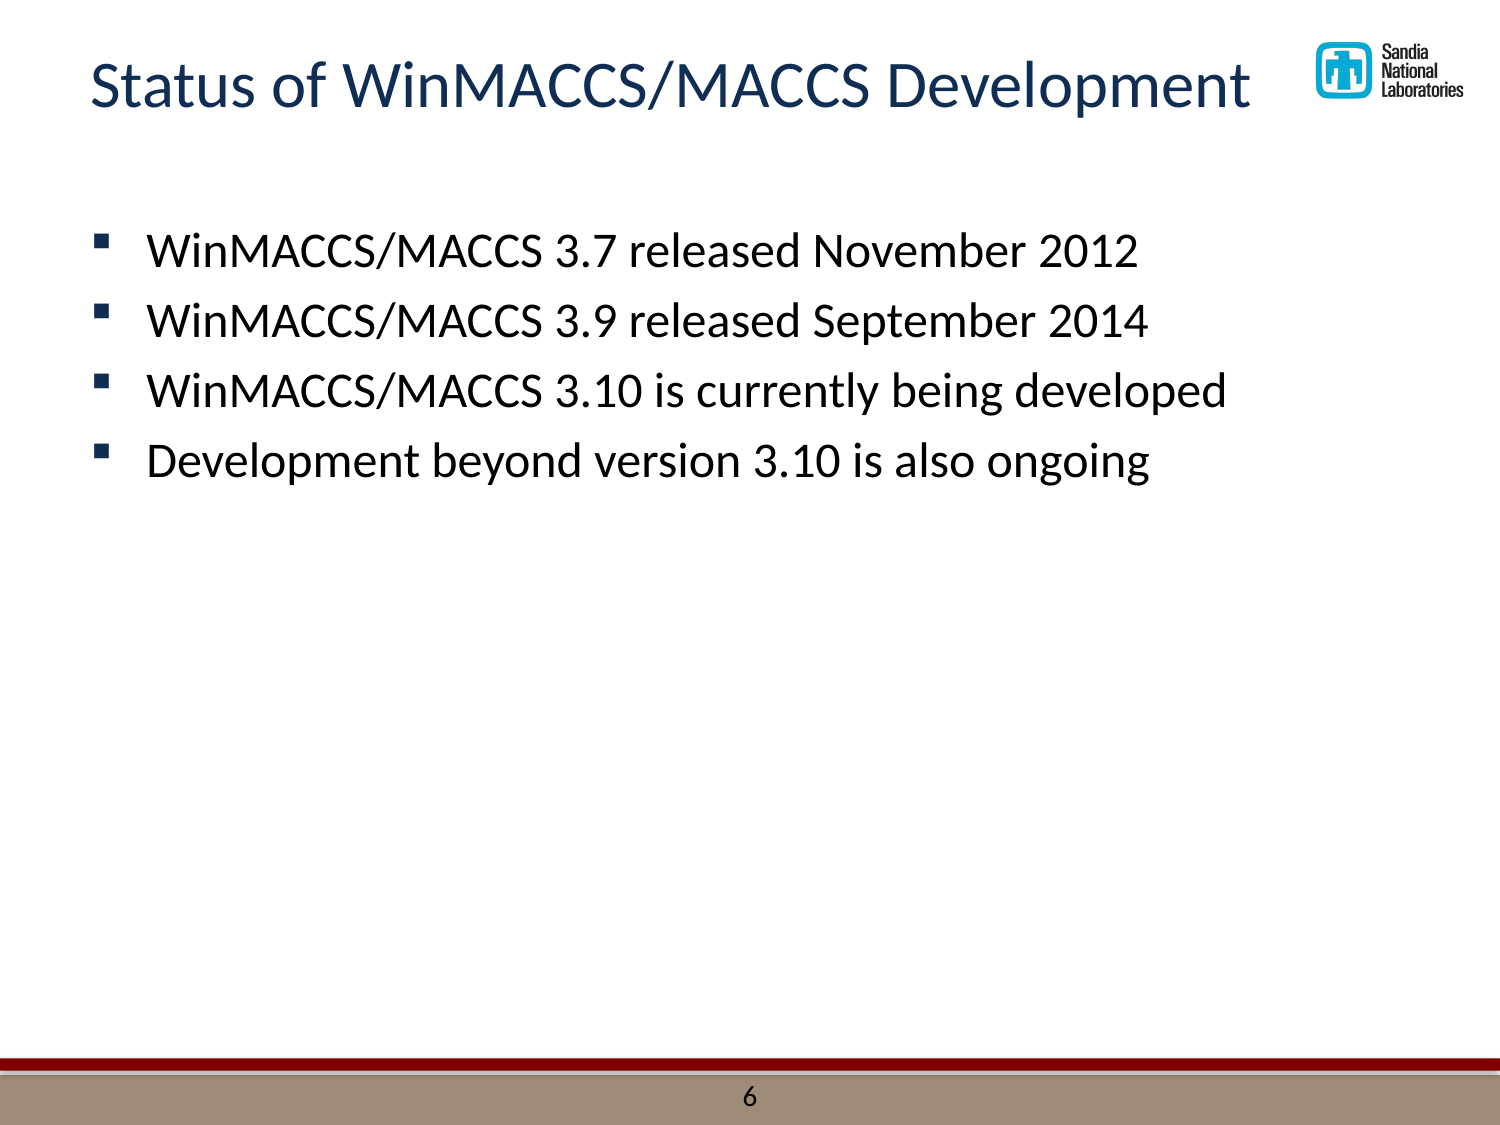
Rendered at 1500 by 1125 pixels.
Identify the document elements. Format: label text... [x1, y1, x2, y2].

picture [1426, 37, 1467, 105]
title Status of WinMACCS/MACCS Development [74, 0, 1426, 163]
footer 6 [512, 1069, 988, 1117]
list WinMACCS/MACCS 3.7 released November 2012 WinMACCS/MACCS 3.9 released September 2014 WinMACCS/MACCS 3.10 is currently being developed Development beyond version 3.10 is also ongoing [74, 209, 1426, 1006]
